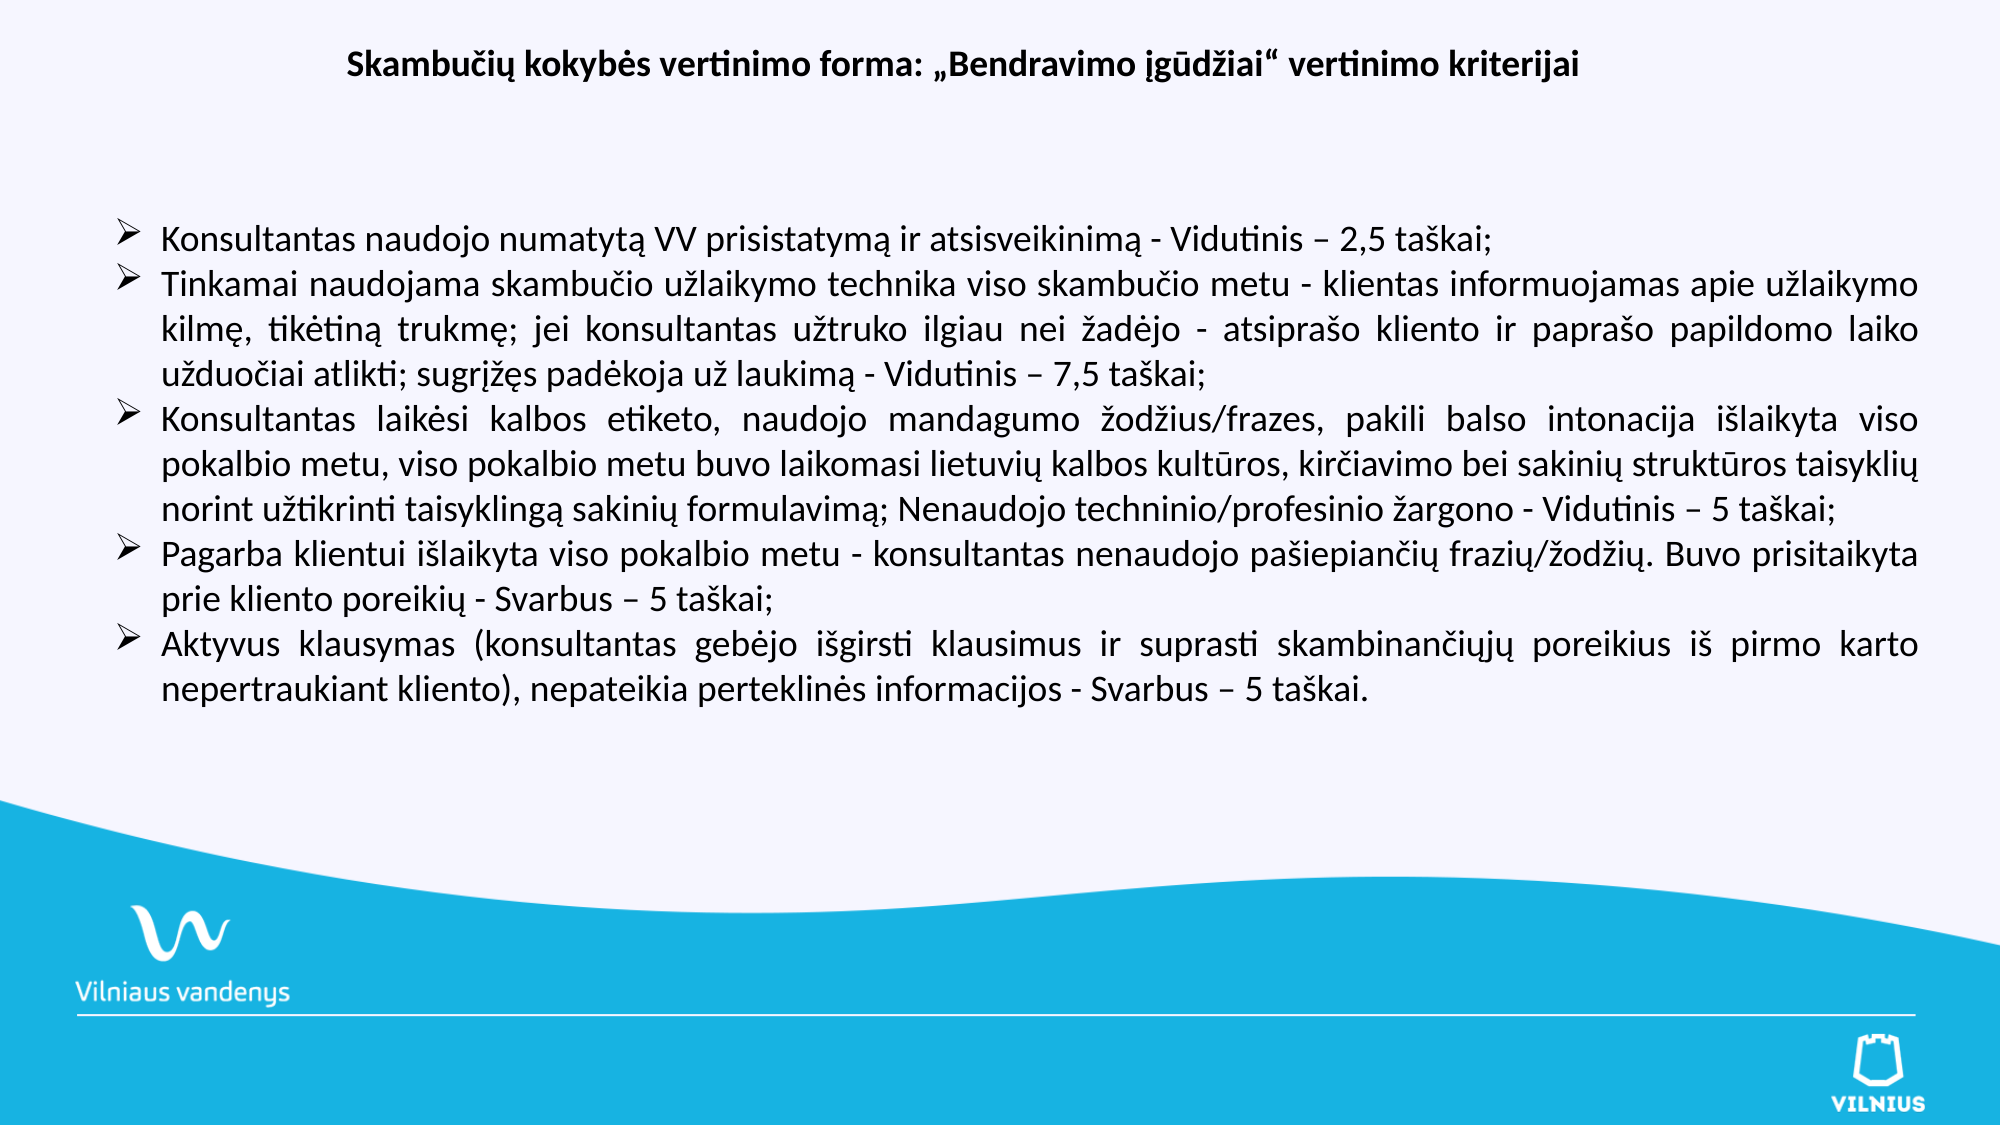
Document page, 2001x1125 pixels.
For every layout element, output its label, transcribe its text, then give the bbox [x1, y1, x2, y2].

picture [0, 794, 2000, 1125]
text_box Konsultantas naudojo numatytą VV prisistatymą ir atsisveikinimą - Vidutinis – 2,5 taškai; Tinkamai naudojama skambučio užlaikymo technika viso skambučio metu - klientas informuojamas apie užlaikymo kilmę, tikėtiną trukmę; jei konsultantas užtruko ilgiau nei žadėjo - atsiprašo kliento ir paprašo papildomo laiko užduočiai atlikti; sugrįžęs padėkoja už laukimą - Vidutinis – 7,5 taškai; Konsultantas laikėsi kalbos etiketo, naudojo mandagumo žodžius/frazes, pakili balso intonacija išlaikyta viso pokalbio metu, viso pokalbio metu buvo laikomasi lietuvių kalbos kultūros, kirčiavimo bei sakinių struktūros taisyklių norint užtikrinti taisyklingą sakinių formulavimą; Nenaudojo techninio/profesinio žargono - Vidutinis – 5 taškai; Pagarba klientui išlaikyta viso pokalbio metu - konsultantas nenaudojo pašiepiančių frazių/žodžių. Buvo prisitaikyta prie kliento poreikių - Svarbus – 5 taškai; Aktyvus klausymas (konsultantas gebėjo išgirsti klausimus ir suprasti skambinančiųjų poreikius iš pirmo karto nepertraukiant kliento), nepateikia perteklinės informacijos - Svarbus – 5 taškai. [99, 206, 1936, 717]
text_box Skambučių kokybės vertinimo forma: „Bendravimo įgūdžiai“ vertinimo kriterijai [331, 31, 1703, 92]
